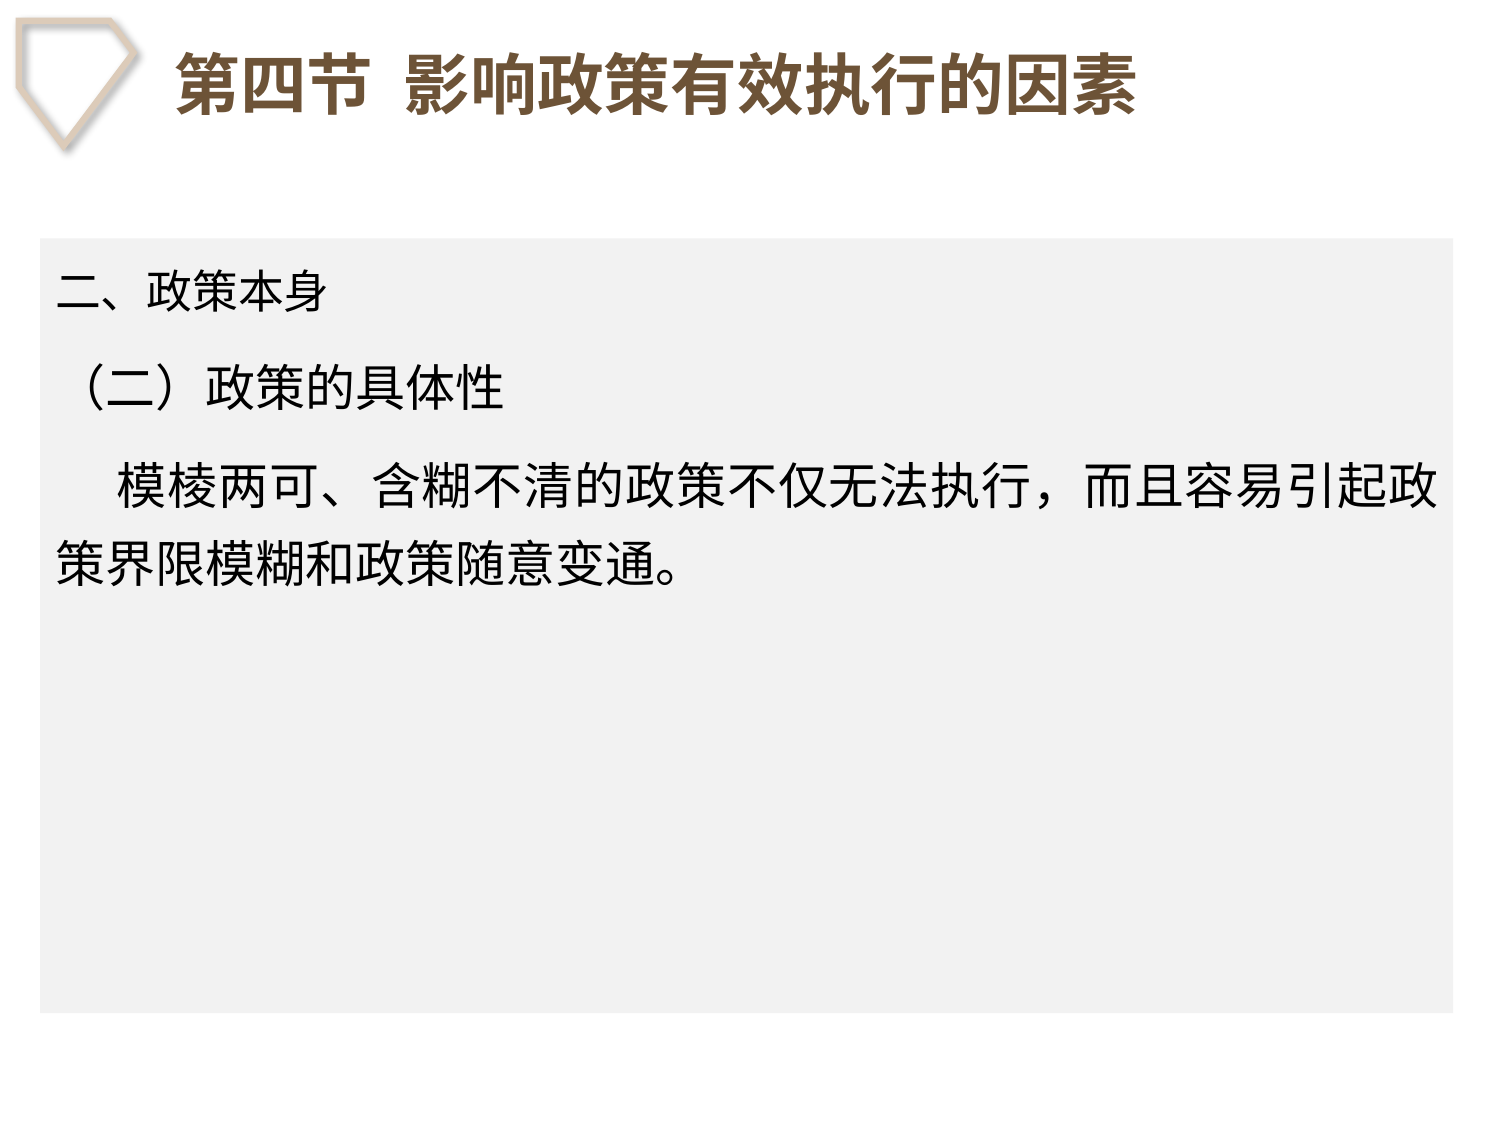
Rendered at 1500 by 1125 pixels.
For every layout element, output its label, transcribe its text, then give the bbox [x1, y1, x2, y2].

title 第四节 影响政策有效执行的因素 [158, 18, 1456, 159]
list 二、政策本身 （二）政策的具体性 模棱两可、含糊不清的政策不仅无法执行，而且容易引起政策界限模糊和政策随意变通。 [40, 238, 1454, 1014]
